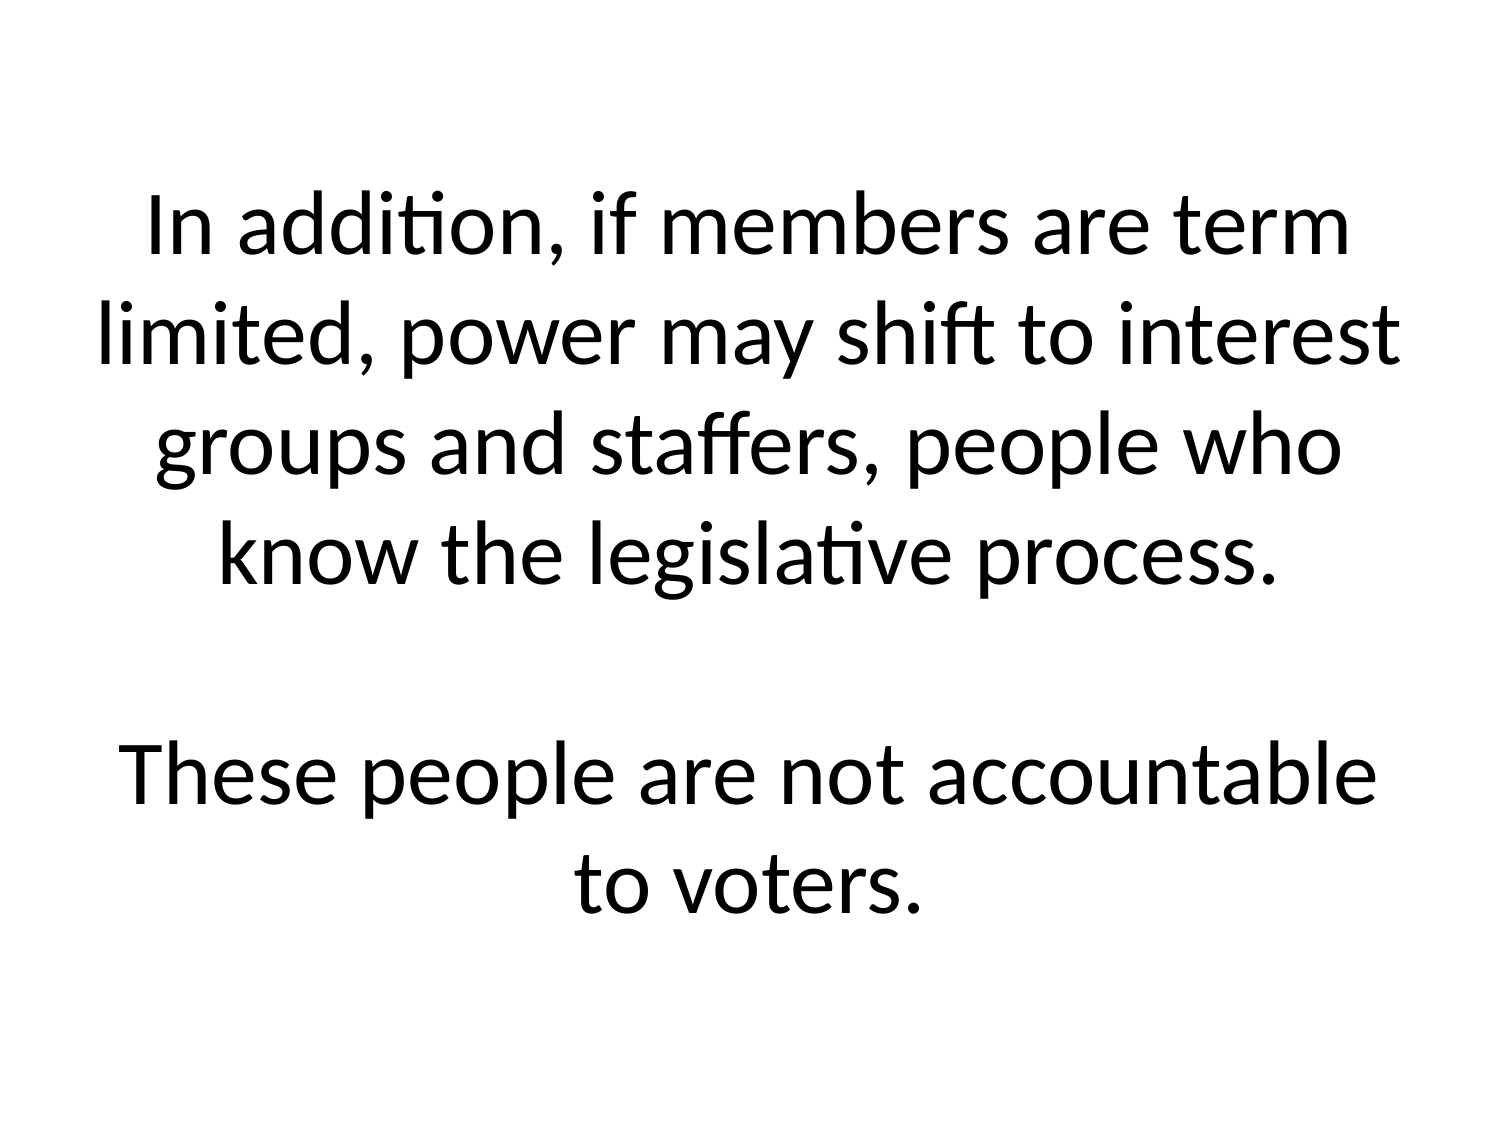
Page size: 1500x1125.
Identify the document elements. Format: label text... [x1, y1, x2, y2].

title In addition, if members are term limited, power may shift to interest groups and staffers, people who know the legislative process. These people are not accountable to voters. [74, 44, 1426, 1051]
